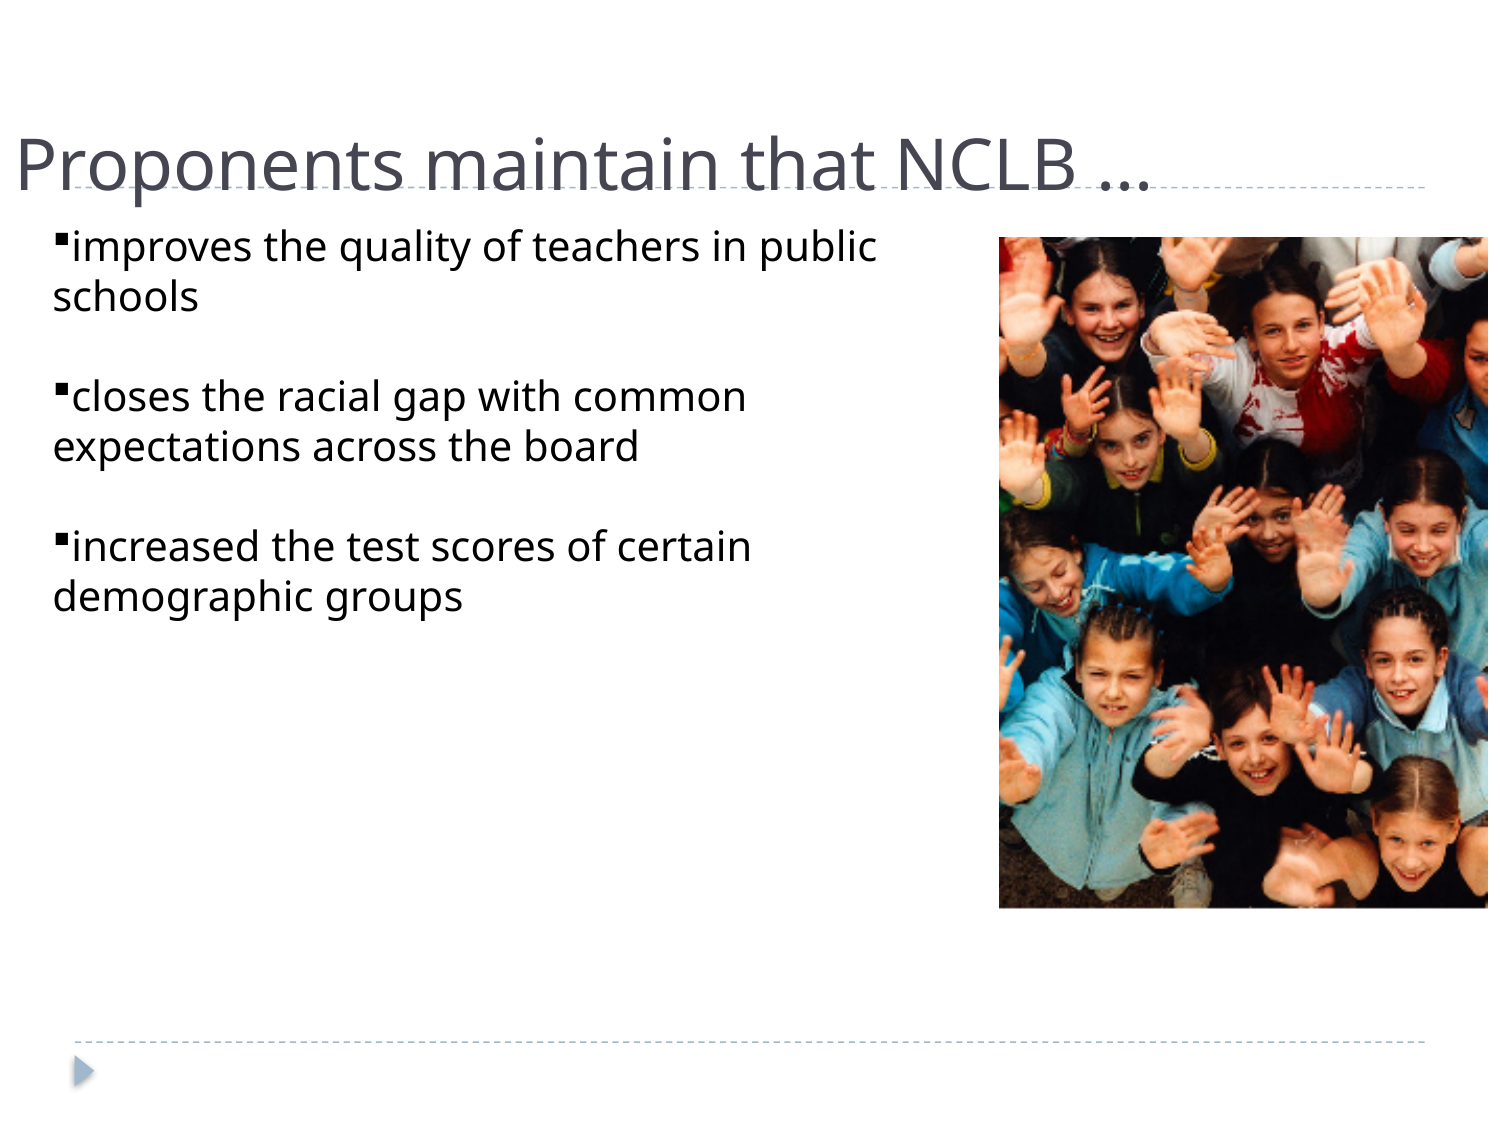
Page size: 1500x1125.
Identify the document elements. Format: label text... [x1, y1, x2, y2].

picture [999, 237, 1488, 913]
title Proponents maintain that NCLB ... [0, 62, 1500, 213]
text_box improves the quality of teachers in public schools closes the racial gap with common expectations across the board increased the test scores of certain demographic groups [37, 212, 1000, 1000]
picture [999, 605, 1013, 615]
